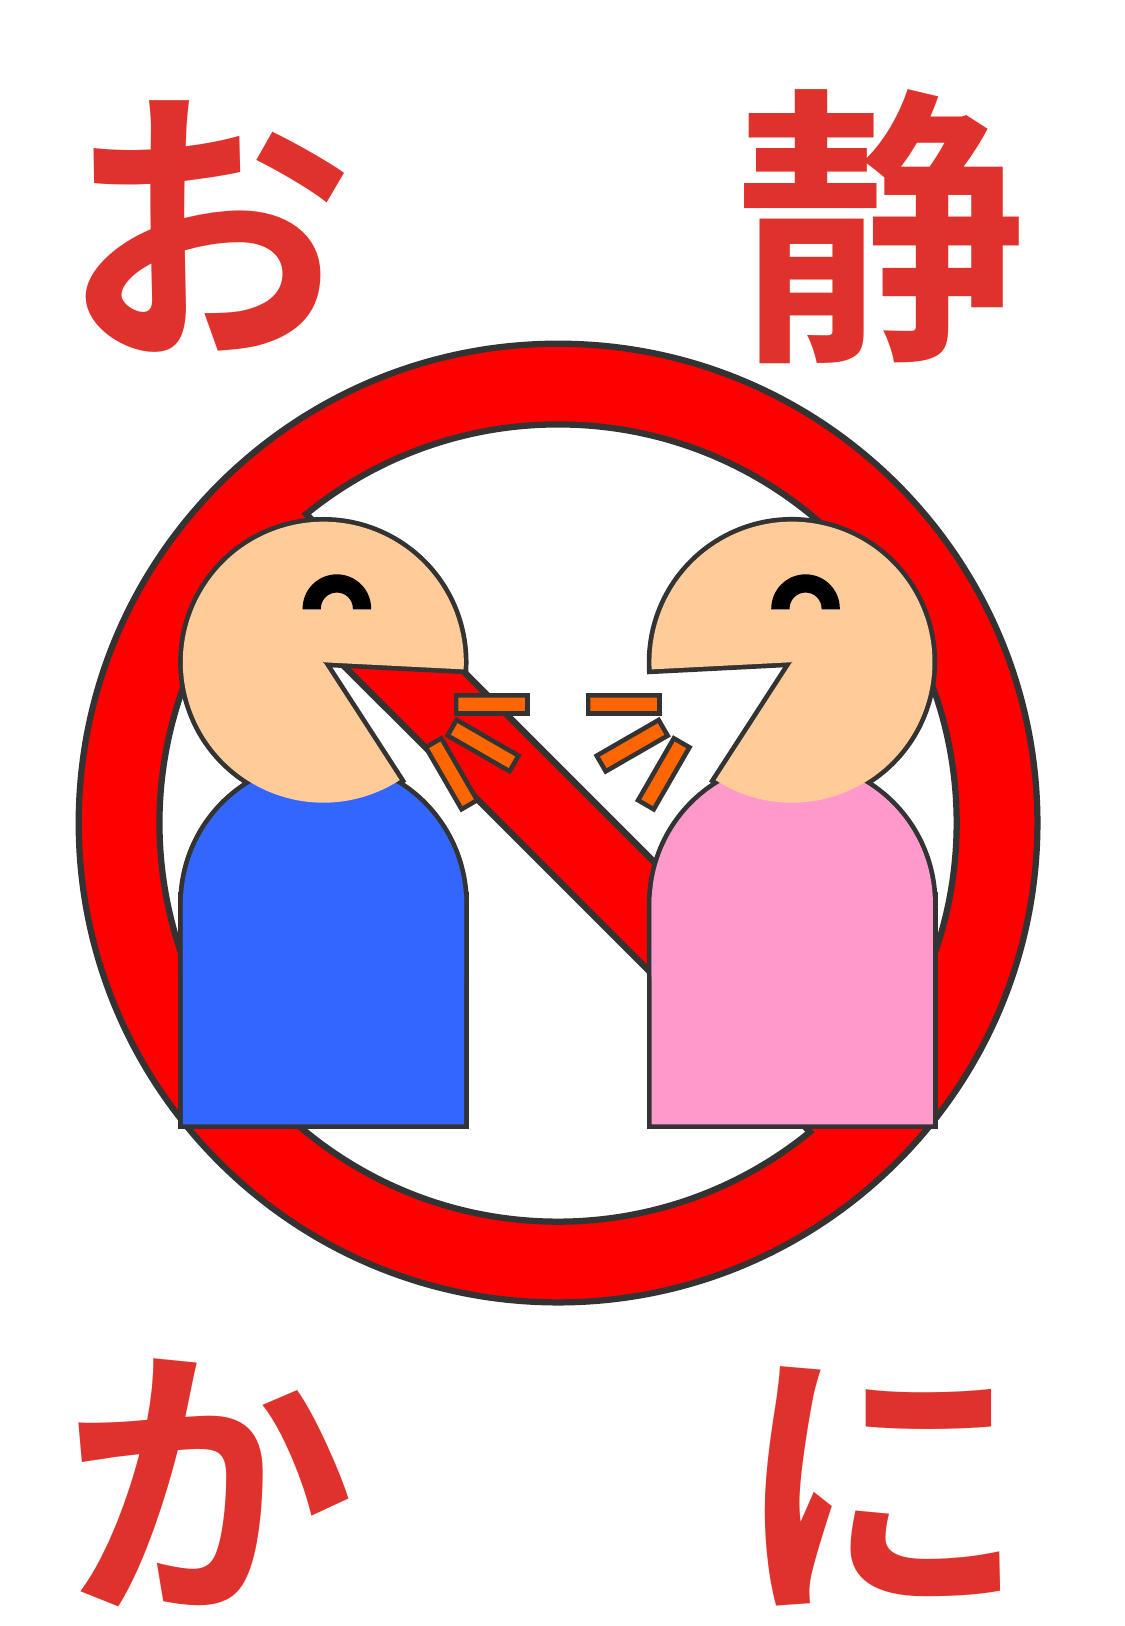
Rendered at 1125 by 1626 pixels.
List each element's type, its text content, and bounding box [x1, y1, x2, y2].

text_box お [0, 38, 516, 404]
text_box に [574, 1294, 1125, 1625]
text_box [78, 343, 1038, 1303]
text_box 静 [574, 38, 1125, 404]
text_box か [0, 1294, 516, 1625]
